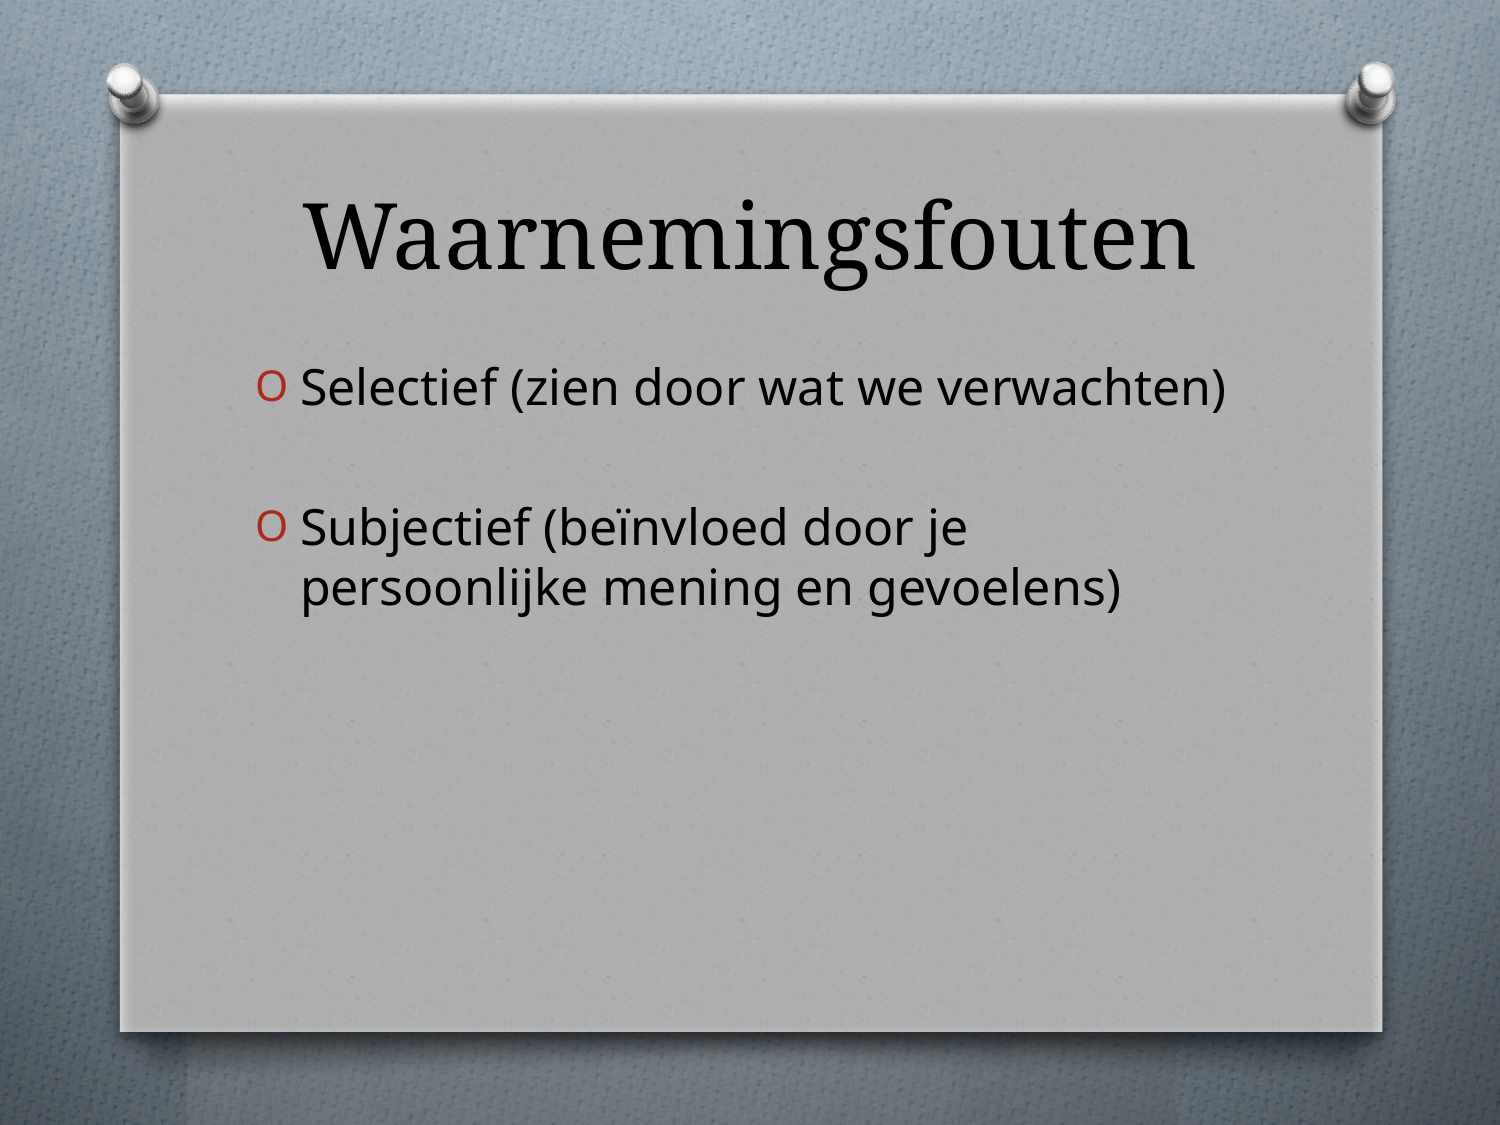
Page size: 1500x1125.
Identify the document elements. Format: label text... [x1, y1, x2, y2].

picture [75, 29, 198, 153]
title Waarnemingsfouten [179, 134, 1323, 332]
picture [1317, 35, 1439, 156]
list Selectief (zien door wat we verwachten) Subjectief (beïnvloed door je persoonlijke mening en gevoelens) [240, 347, 1257, 939]
